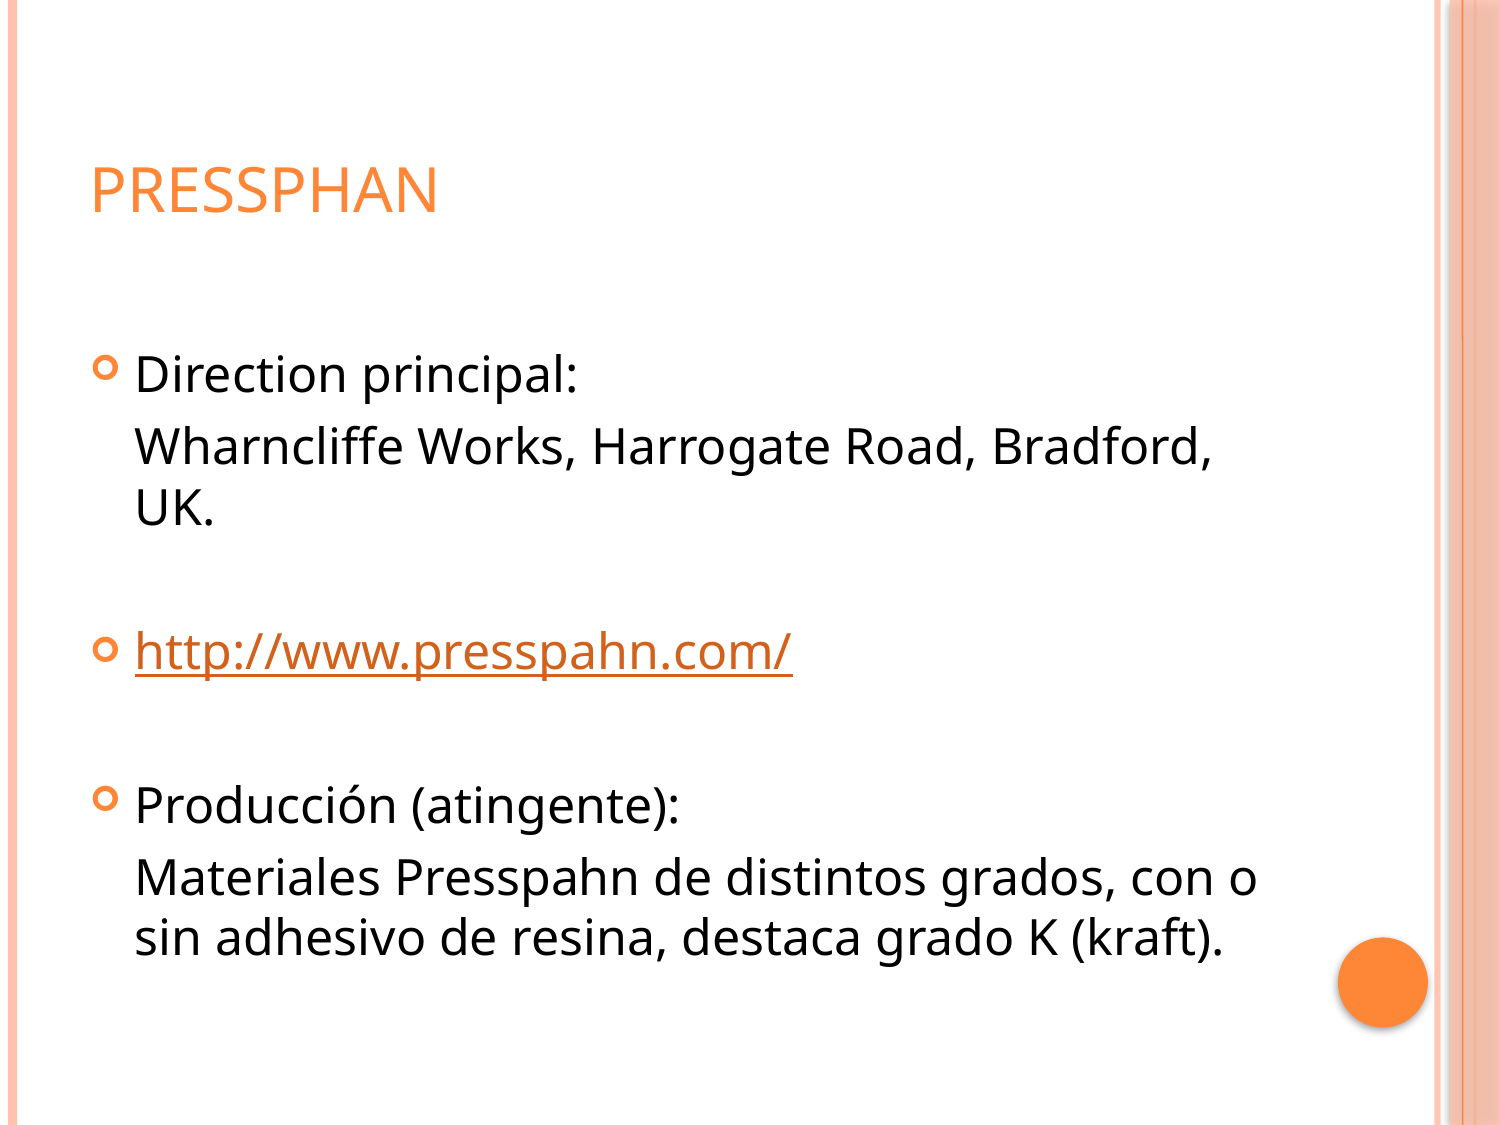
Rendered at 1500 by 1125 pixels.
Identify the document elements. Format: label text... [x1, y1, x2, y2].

title Pressphan [75, 45, 1300, 233]
list Direction principal: Wharncliffe Works, Harrogate Road, Bradford, UK. http://www.presspahn.com/ Producción (atingente): Materiales Presspahn de distintos grados, con o sin adhesivo de resina, destaca grado K (kraft). [75, 262, 1300, 1062]
